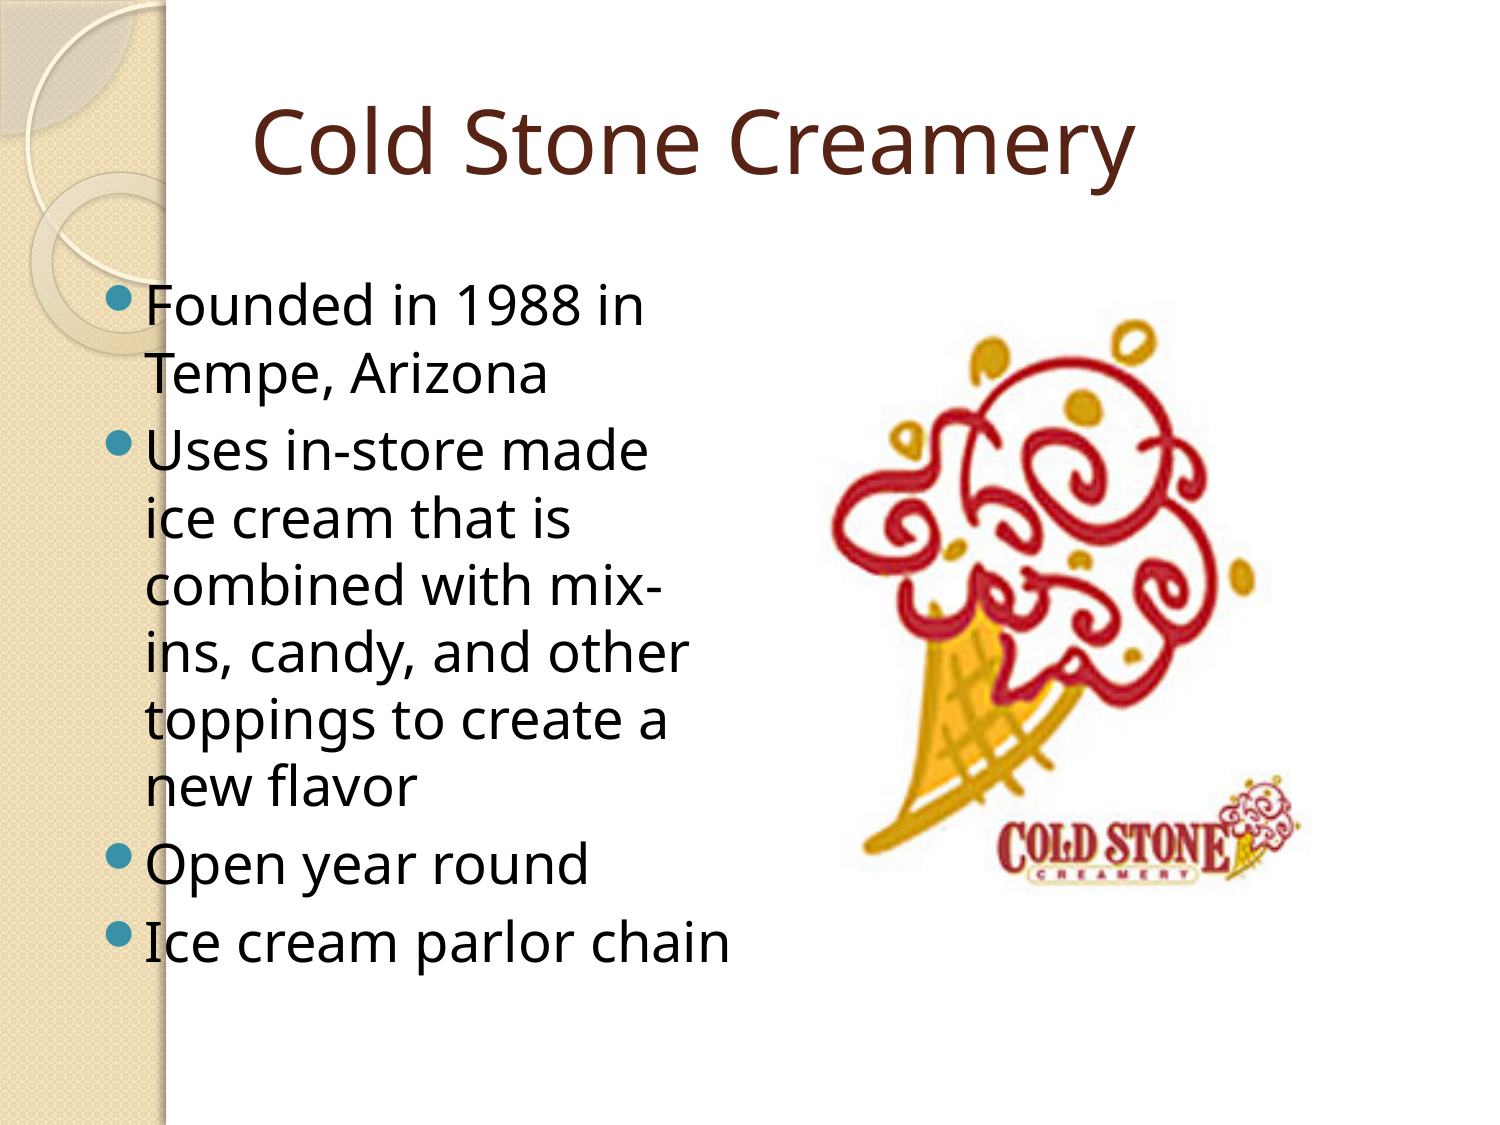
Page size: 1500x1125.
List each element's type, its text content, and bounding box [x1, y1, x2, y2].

title Cold Stone Creamery [235, 45, 1466, 233]
picture [799, 299, 1338, 948]
list Founded in 1988 in Tempe, Arizona Uses in-store made ice cream that is combined with mix-ins, candy, and other toppings to create a new flavor Open year round Ice cream parlor chain [75, 262, 750, 1005]
